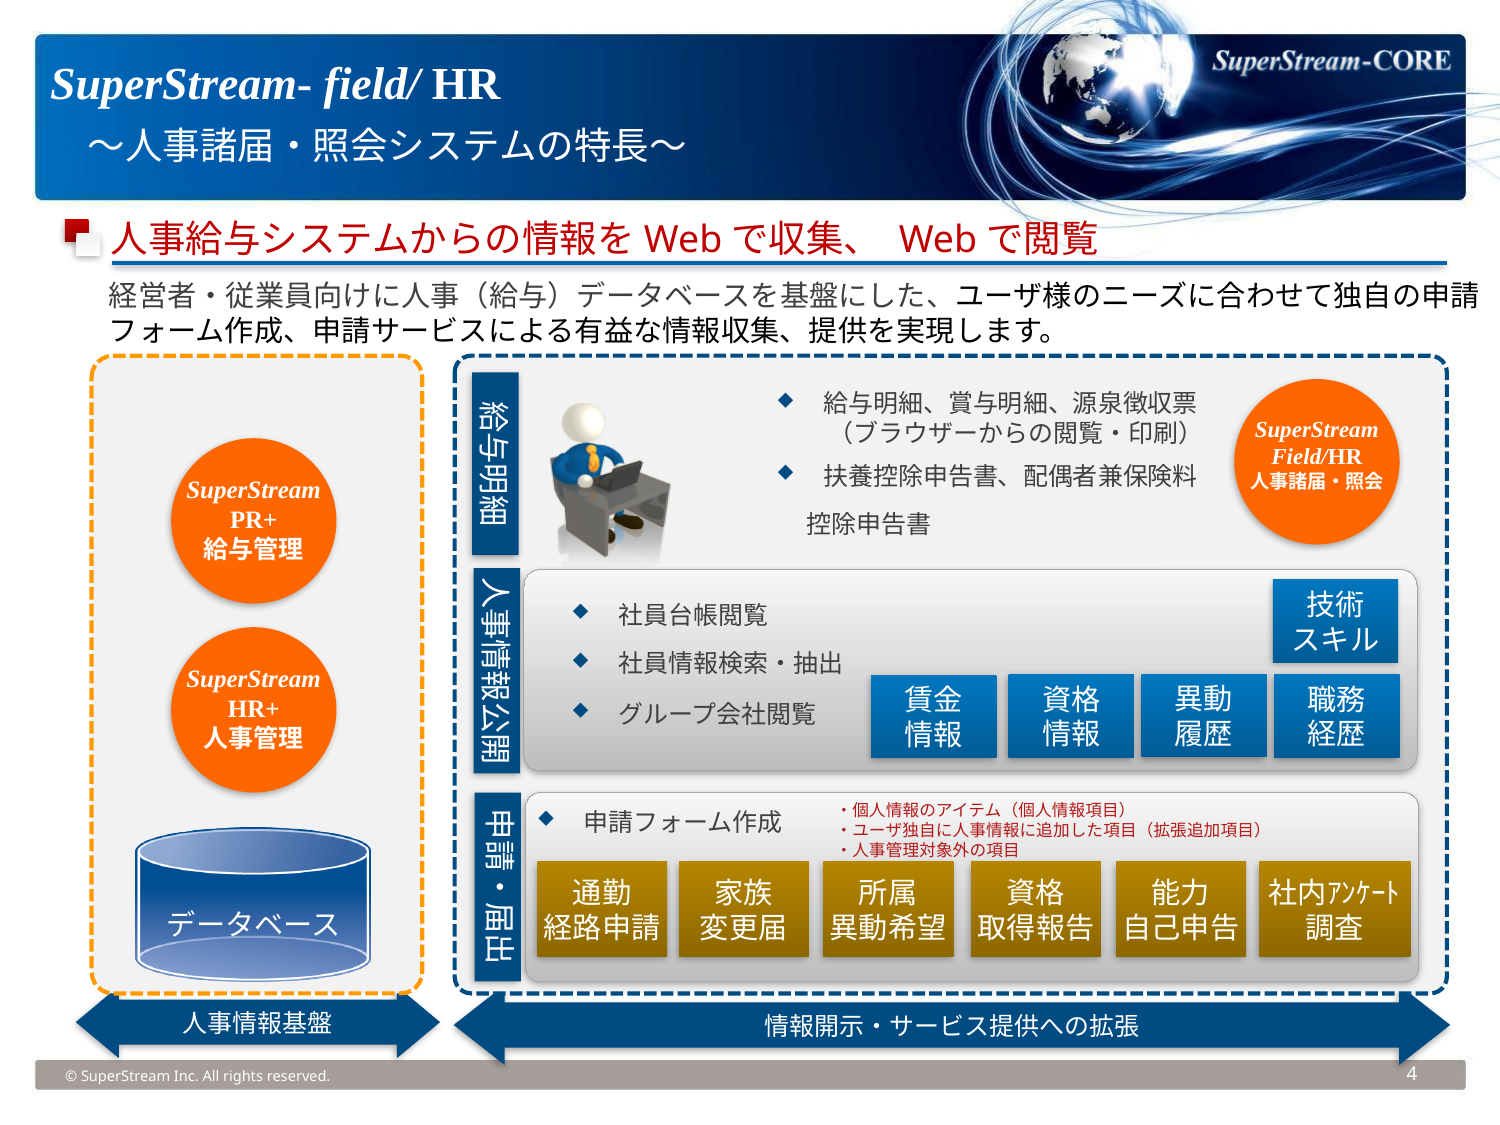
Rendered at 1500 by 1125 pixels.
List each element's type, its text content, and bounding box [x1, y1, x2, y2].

text_box [171, 479, 182, 562]
text_box SuperStream HR+ 人事管理 [182, 662, 325, 758]
text_box [325, 667, 337, 752]
text_box 給与明細 [472, 372, 519, 556]
text_box 職務 経歴 [1274, 674, 1400, 758]
text_box © SuperStream Inc. All rights reserved. [50, 1059, 423, 1094]
text_box 申請フォーム作成 [518, 798, 802, 844]
text_box グループ会社閲覧 [556, 690, 841, 737]
text_box [186, 438, 322, 473]
picture [119, 994, 396, 999]
text_box [454, 355, 1447, 994]
text_box [1388, 419, 1400, 504]
text_box [186, 758, 321, 793]
text_box 技術 スキル [1272, 579, 1399, 663]
text_box 異動 履歴 [1141, 674, 1267, 757]
text_box [1249, 509, 1385, 545]
text_box ・個人情報のアイテム（個人情報項目） ・ユーザ独自に人事情報に追加した項目（拡張追加項目） ・人事管理対象外の項目 [820, 792, 1365, 868]
text_box 能力 自己申告 [1116, 868, 1247, 957]
text_box [525, 792, 1419, 982]
text_box SuperStream- field/ HR ～人事諸届・照会システムの特長～ [35, 43, 1386, 197]
text_box 社内ｱﾝｹｰﾄ 調査 [1259, 861, 1411, 957]
text_box 人事給与システムからの情報をWebで収集、 Webで閲覧 [96, 208, 1282, 268]
text_box 賃金 情報 [871, 675, 997, 758]
text_box 社員台帳閲覧 [556, 591, 841, 638]
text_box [64, 219, 101, 256]
picture [548, 402, 672, 569]
text_box [186, 627, 322, 662]
text_box 資格 情報 [1008, 674, 1134, 758]
picture [135, 827, 371, 982]
text_box 情報開示・サービス提供への拡張 [453, 994, 1451, 1065]
text_box 通勤 経路申請 [537, 861, 668, 957]
text_box 所属 異動希望 [823, 868, 954, 957]
text_box [186, 569, 321, 604]
text_box [325, 478, 337, 563]
picture [0, 0, 1500, 1125]
text_box [1234, 419, 1246, 505]
text_box [171, 668, 182, 751]
text_box [523, 569, 1418, 771]
text_box 給与明細、賞与明細、源泉徴収票 （ブラウザーからの閲覧・印刷） 扶養控除申告書、配偶者兼保険料 控除申告書 [761, 380, 1235, 548]
text_box 申請・届出 [474, 792, 521, 982]
text_box 資格 取得報告 [971, 868, 1101, 957]
picture [505, 994, 1399, 1002]
text_box [91, 355, 423, 994]
text_box 人事情報公開 [473, 568, 521, 774]
text_box 経営者・従業員向けに人事（給与）データベースを基盤にした、ユーザ様のニーズに合わせて独自の申請フォーム作成、申請サービスによる有益な情報収集、提供を実現します。 [94, 269, 1500, 355]
text_box SuperStream Field/HR 人事諸届・照会 [1246, 414, 1388, 509]
text_box [1249, 379, 1385, 414]
text_box SuperStream PR+ 給与管理 [182, 473, 325, 569]
text_box 家族 変更届 [679, 861, 809, 957]
text_box 社員情報検索・抽出 [556, 640, 892, 686]
text_box 人事情報基盤 [75, 993, 441, 1059]
picture [119, 1045, 396, 1059]
text_box 4 [1299, 1060, 1418, 1090]
